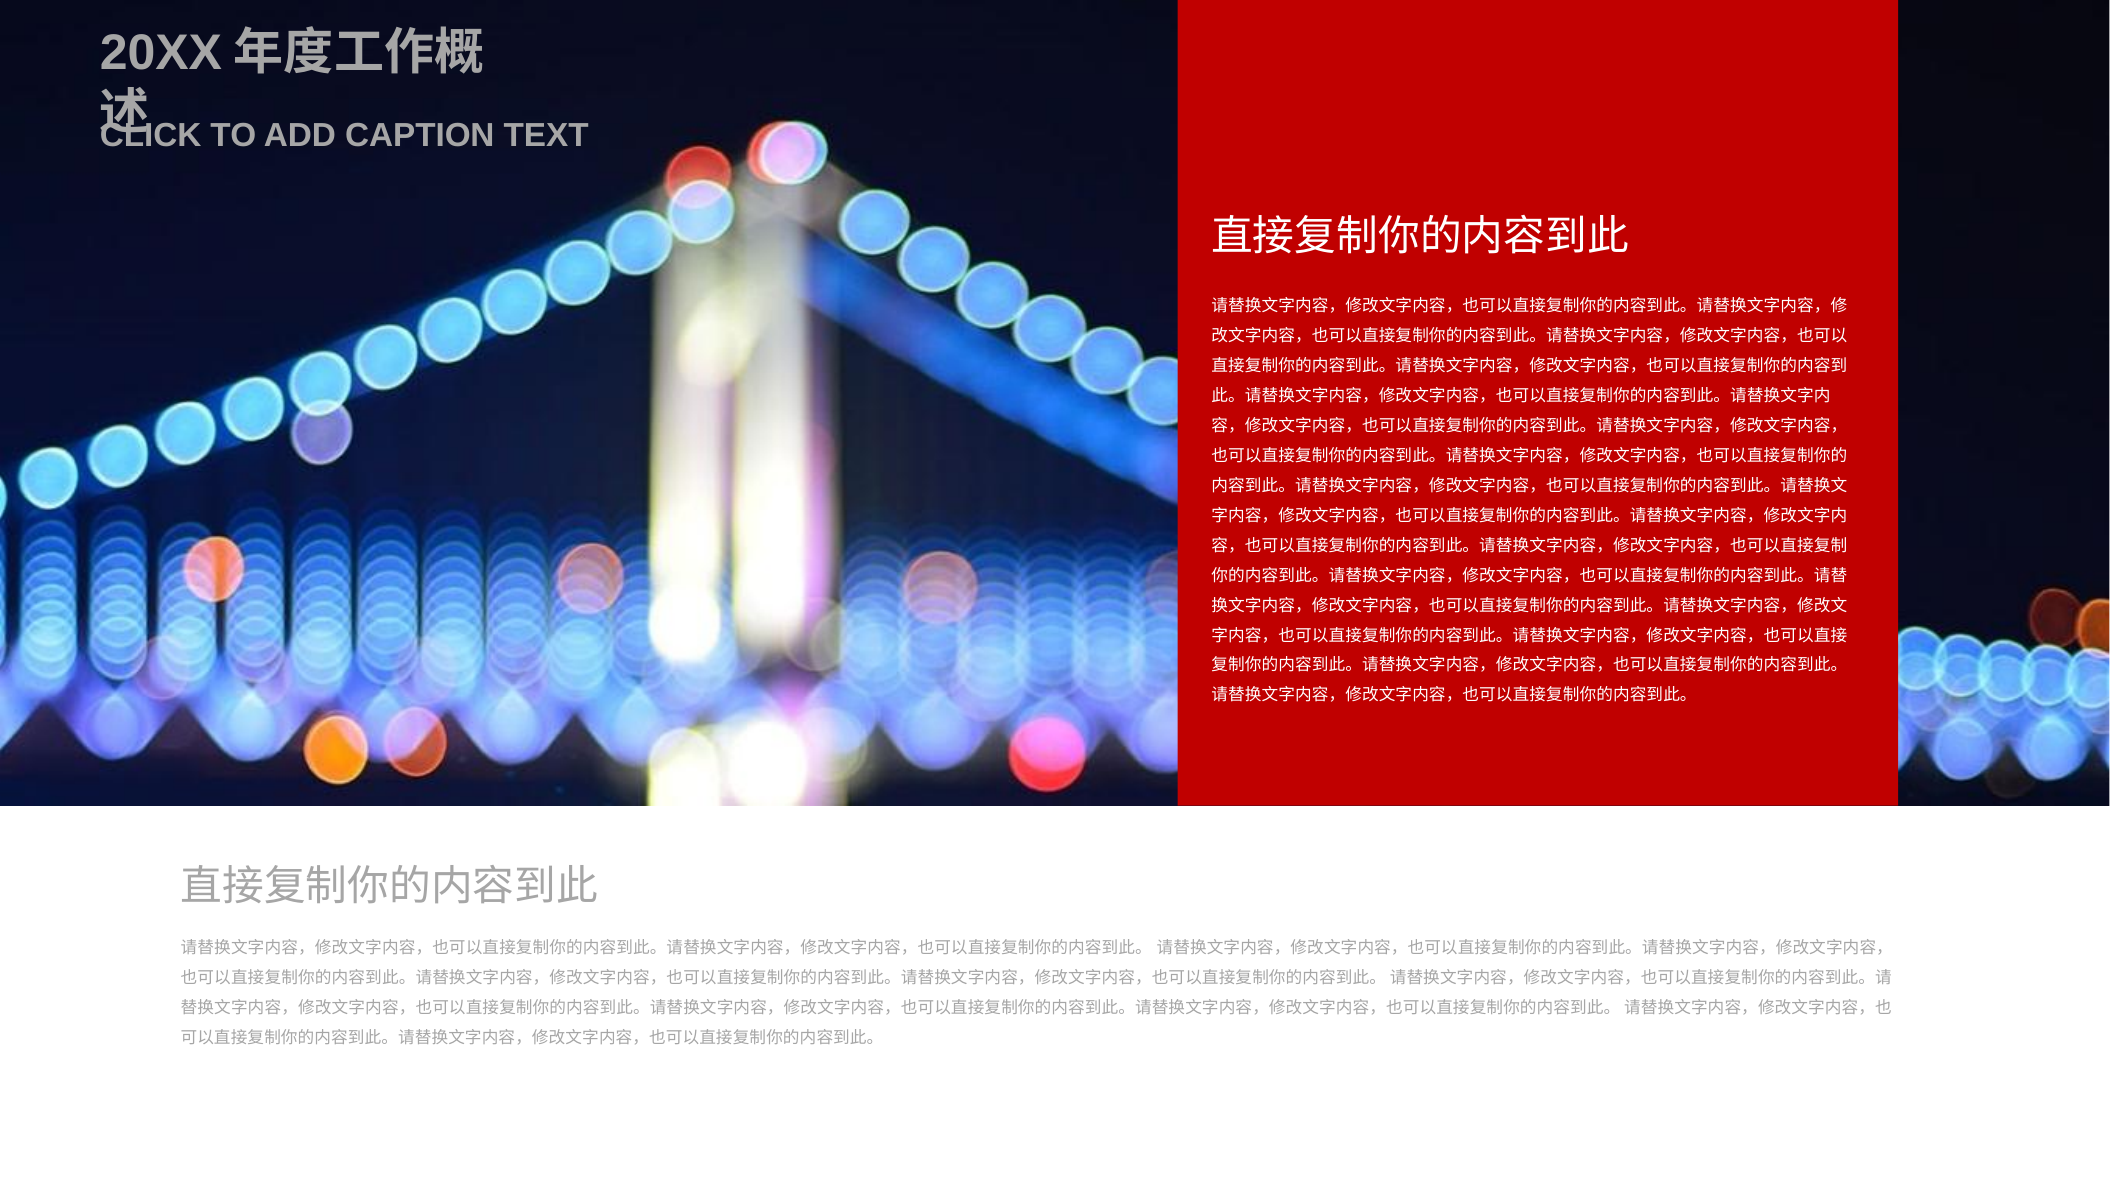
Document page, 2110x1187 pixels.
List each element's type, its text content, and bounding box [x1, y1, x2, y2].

text_box 请替换文字内容，修改文字内容，也可以直接复制你的内容到此。请替换文字内容，修改文字内容，也可以直接复制你的内容到此。 请替换文字内容，修改文字内容，也可以直接复制你的内容到此。请替换文字内容，修改文字内容，也可以直接复制你的内容到此。请替换文字内容，修改文字内容，也可以直接复制你的内容到此。请替换文字内容，修改文字内容，也可以直接复制你的内容到此。 请替换文字内容，修改文字内容，也可以直接复制你的内容到此。请替换文字内容，修改文字内容，也可以直接复制你的内容到此。请替换文字内容，修改文字内容，也可以直接复制你的内容到此。请替换文字内容，修改文字内容，也可以直接复制你的内容到此。 请替换文字内容，修改文字内容，也可以直接复制你的内容到此。请替换文字内容，修改文字内容，也可以直接复制你的内容到此。 [180, 927, 1894, 1048]
text_box 直接复制你的内容到此 [1211, 208, 1693, 259]
text_box [1899, 0, 2110, 807]
text_box [1177, 0, 1899, 807]
text_box CLICK TO ADD CAPTION TEXT [99, 113, 629, 154]
text_box [0, 0, 1177, 807]
text_box 直接复制你的内容到此 [180, 858, 618, 909]
text_box 请替换文字内容，修改文字内容，也可以直接复制你的内容到此。请替换文字内容，修改文字内容，也可以直接复制你的内容到此。请替换文字内容，修改文字内容，也可以直接复制你的内容到此。请替换文字内容，修改文字内容，也可以直接复制你的内容到此。请替换文字内容，修改文字内容，也可以直接复制你的内容到此。请替换文字内容，修改文字内容，也可以直接复制你的内容到此。请替换文字内容，修改文字内容，也可以直接复制你的内容到此。请替换文字内容，修改文字内容，也可以直接复制你的内容到此。请替换文字内容，修改文字内容，也可以直接复制你的内容到此。请替换文字内容，修改文字内容，也可以直接复制你的内容到此。请替换文字内容，修改文字内容，也可以直接复制你的内容到此。请替换文字内容，修改文字内容，也可以直接复制你的内容到此。请替换文字内容，修改文字内容，也可以直接复制你的内容到此。请替换文字内容，修改文字内容，也可以直接复制你的内容到此。请替换文字内容，修改文字内容，也可以直接复制你的内容到此。请替换文字内容，修改文字内容，也可以直接复制你的内容到此。请替换文字内容，修改文字内容，也可以直接复制你的内容到此。请替换文字内容，修改文字内容，也可以直接复制你的内容到此。 [1211, 285, 1865, 705]
text_box 20XX年度工作概述 [99, 19, 534, 113]
